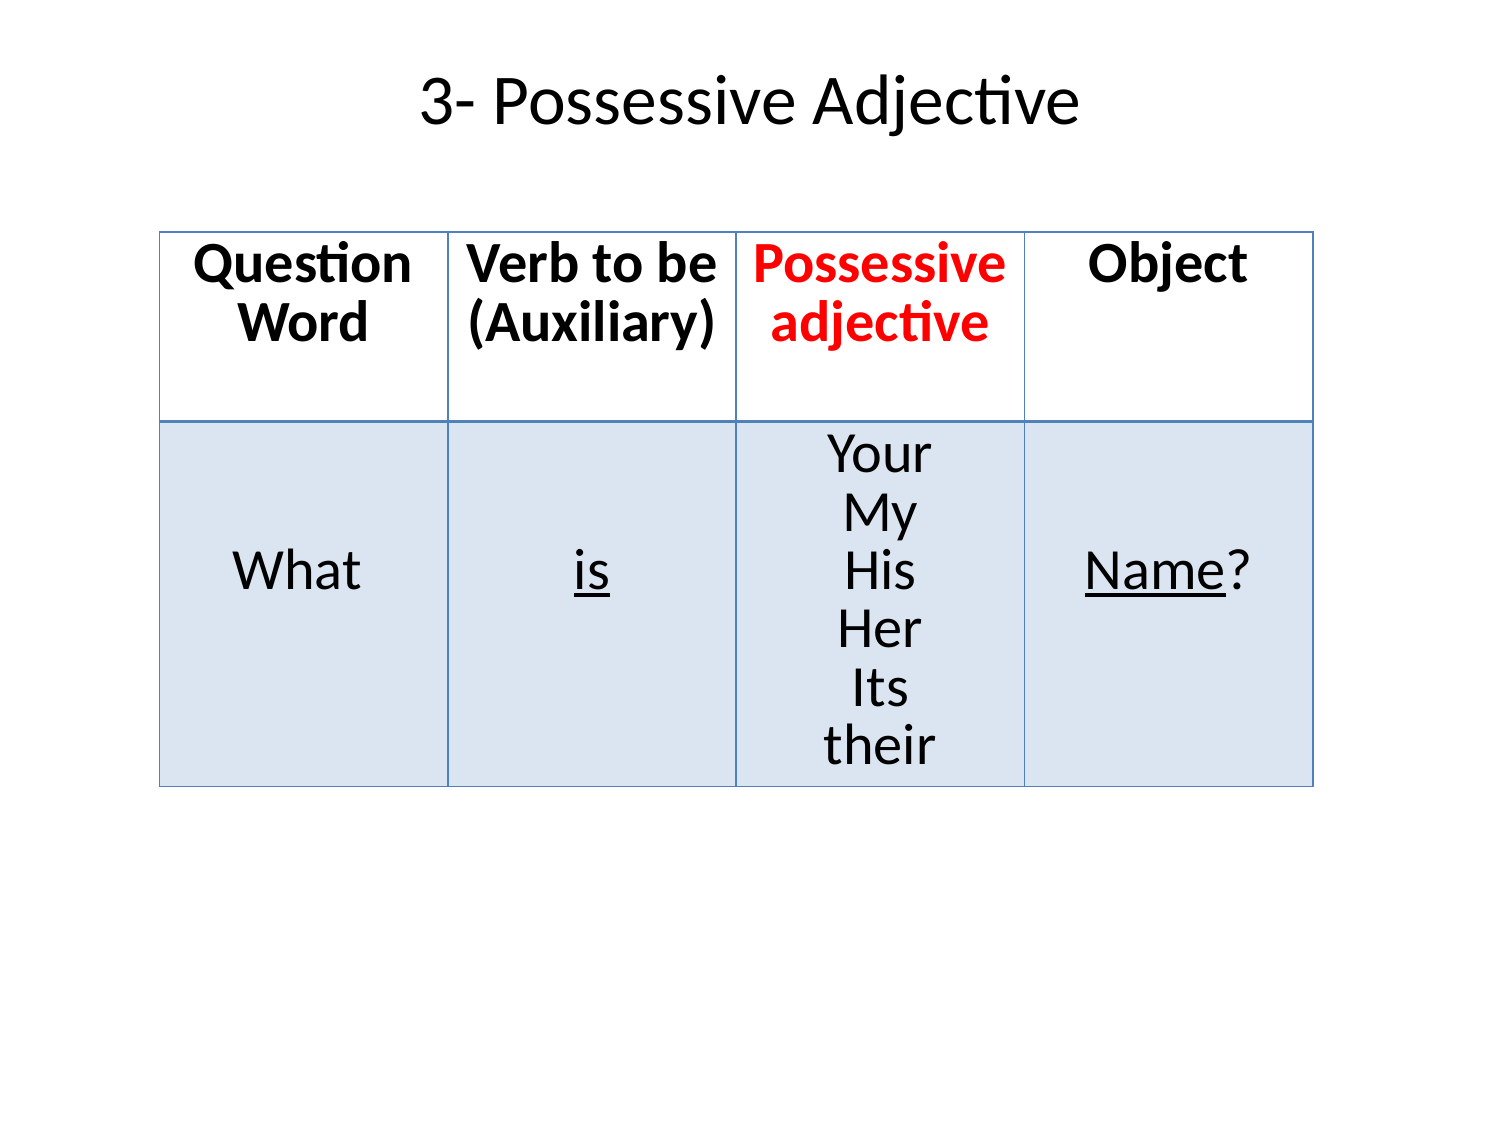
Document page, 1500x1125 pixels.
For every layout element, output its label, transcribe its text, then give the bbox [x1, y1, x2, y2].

table_cell Your My His Her Its their [737, 423, 1024, 786]
title 3- Possessive Adjective [75, 45, 1425, 233]
table_header Verb to be (Auxiliary) [449, 233, 735, 420]
table_cell What [160, 423, 447, 786]
table_header Object [1025, 233, 1312, 420]
table_header Possessive adjective [737, 233, 1024, 420]
table_cell is [449, 423, 735, 786]
list [75, 262, 1425, 1005]
table_header Question Word [160, 233, 447, 420]
table_cell Name? [1025, 423, 1312, 786]
